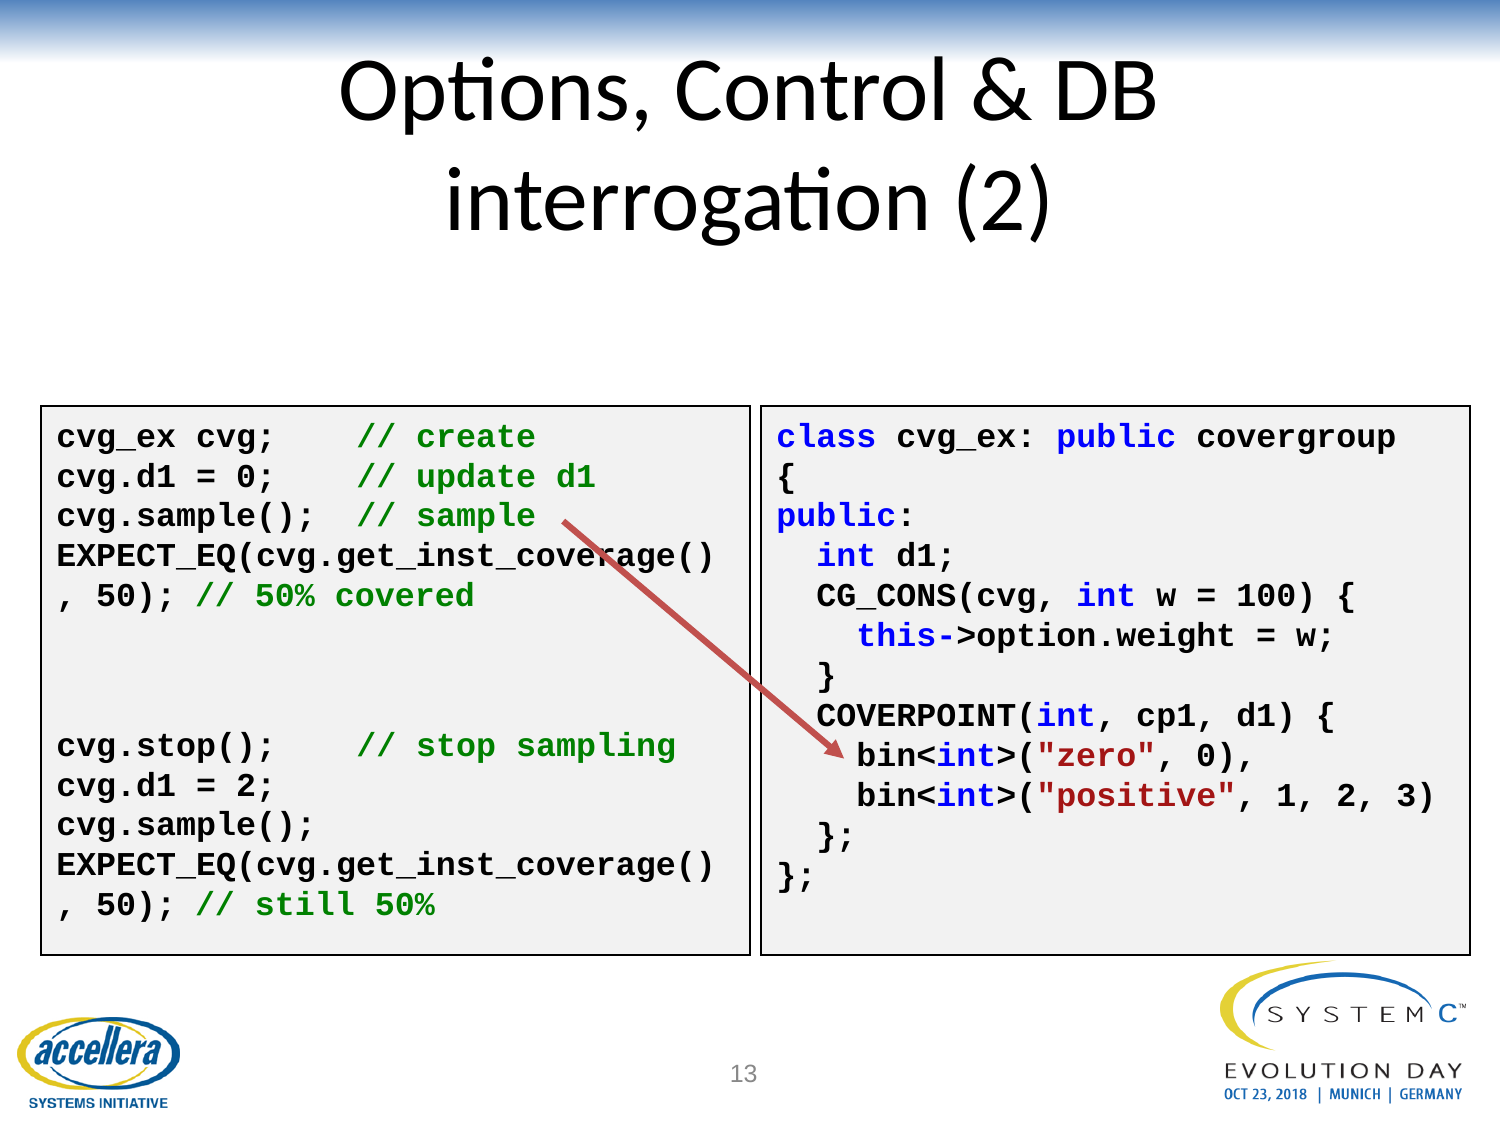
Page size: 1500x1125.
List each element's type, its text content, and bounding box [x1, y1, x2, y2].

text_box cvg_ex cvg; // create cvg.d1 = 0; // update d1 cvg.sample(); // sample EXPECT_EQ(cvg.get_inst_coverage(), 50); // 50% covered [41, 946, 750, 956]
text_box cvg.stop(); // stop sampling cvg.d1 = 2; cvg.sample(); EXPECT_EQ(cvg.get_inst_coverage(), 50); // still 50% [41, 707, 750, 946]
slide_number ‹#› [600, 1042, 888, 1103]
title Options, Control & DB interrogation (2) [75, 45, 1425, 233]
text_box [562, 520, 845, 759]
text_box cvg_ex cvg; // create cvg.d1 = 0; // update d1 cvg.sample(); // sample EXPECT_EQ(cvg.get_inst_coverage(), 50); // 50% covered [41, 406, 750, 707]
text_box class cvg_ex: public covergroup { public: int d1; CG_CONS(cvg, int w = 100) { this->option.weight = w; } COVERPOINT(int, cp1, d1) { bin<int>("zero", 0), bin<int>("positive", 1, 2, 3) }; }; [761, 406, 1471, 956]
picture [17, 1017, 180, 1108]
picture [1211, 957, 1474, 1111]
